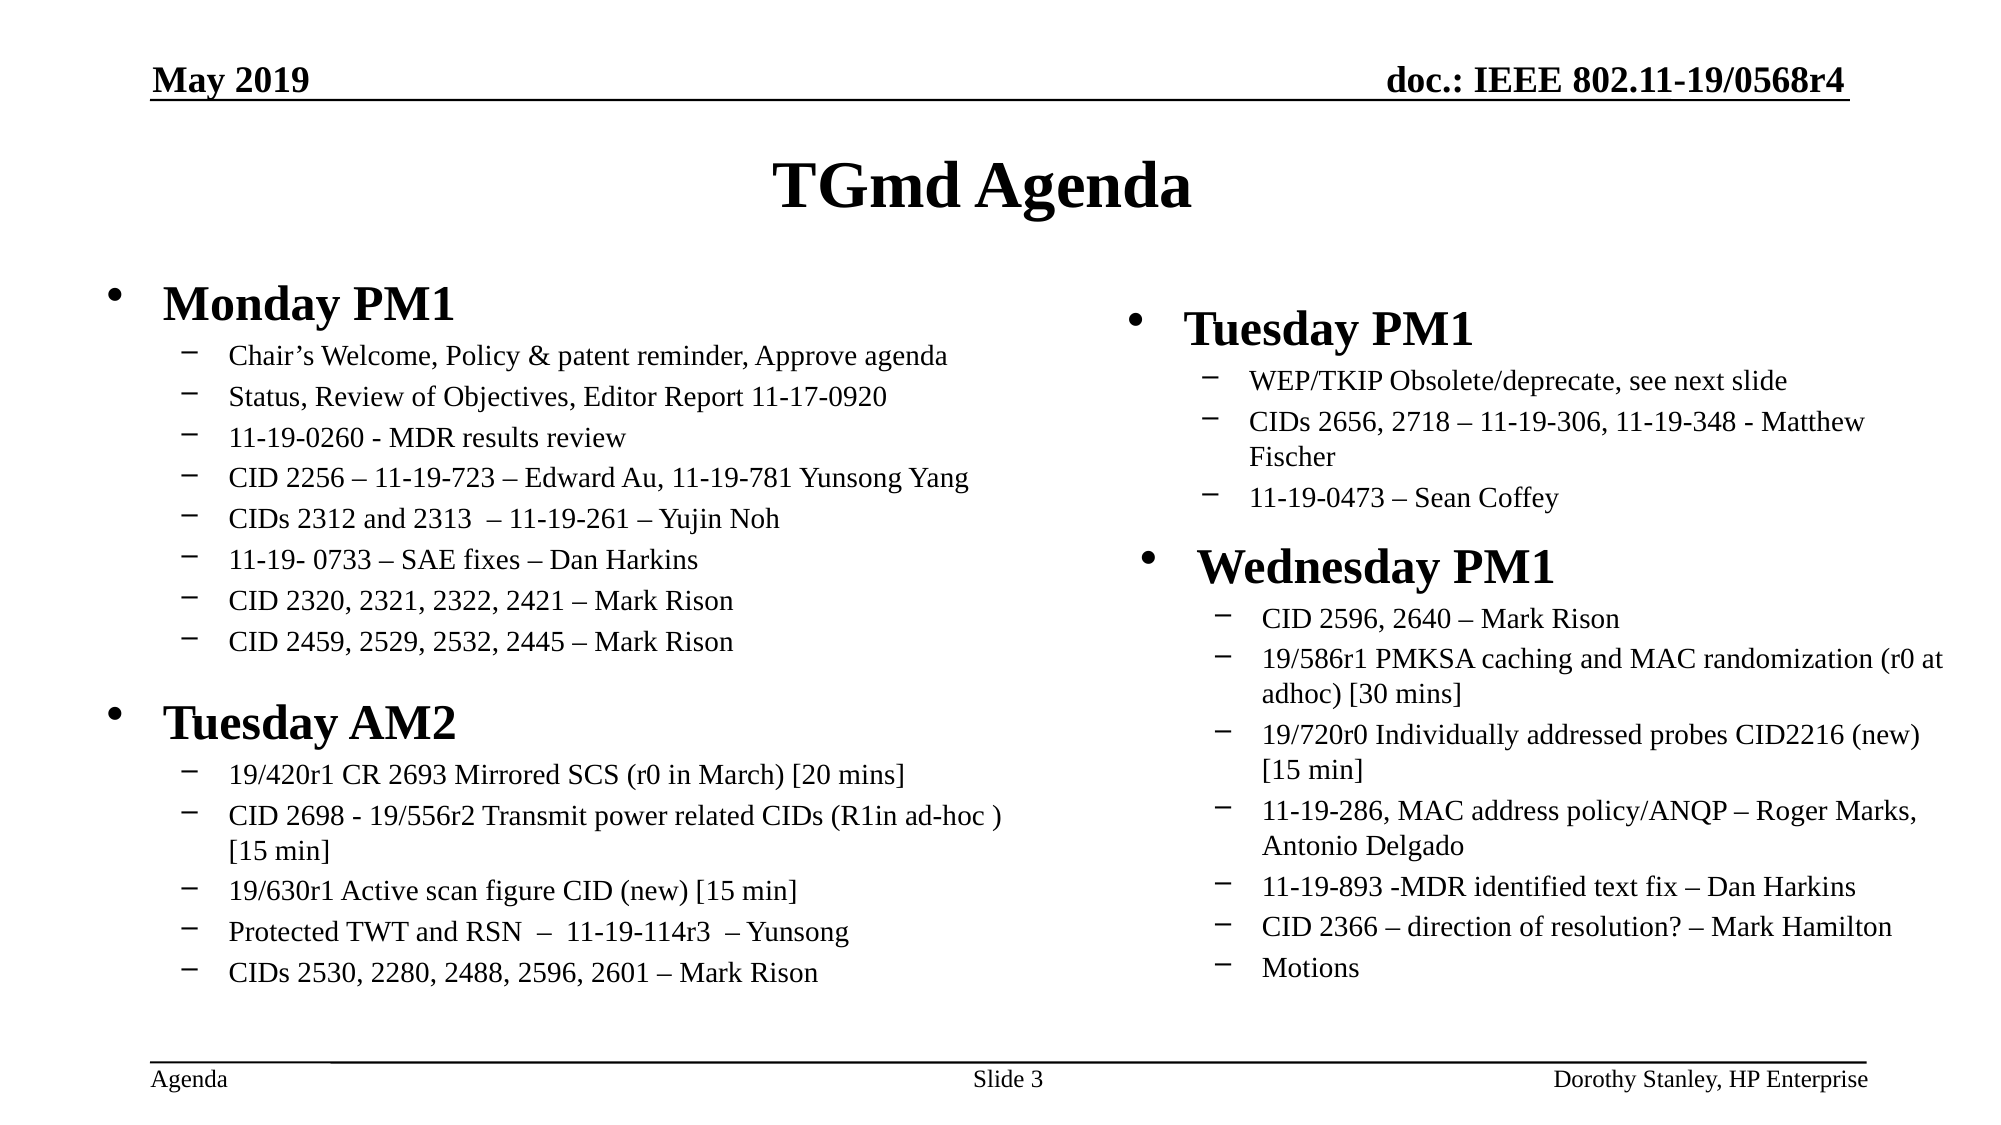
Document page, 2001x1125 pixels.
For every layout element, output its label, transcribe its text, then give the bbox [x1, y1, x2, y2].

text_box Tuesday AM2 19/420r1 CR 2693 Mirrored SCS (r0 in March) [20 mins] CID 2698 - 19/556r2 Transmit power related CIDs (R1in ad-hoc ) [15 min] 19/630r1 Active scan figure CID (new) [15 min] Protected TWT and RSN – 11-19-114r3 – Yunsong CIDs 2530, 2280, 2488, 2596, 2601 – Mark Rison [91, 693, 1025, 1063]
text_box Monday PM1 Chair’s Welcome, Policy & patent reminder, Approve agenda Status, Review of Objectives, Editor Report 11-17-0920 11-19-0260 - MDR results review CID 2256 – 11-19-723 – Edward Au, 11-19-781 Yunsong Yang CIDs 2312 and 2313 – 11-19-261 – Yujin Noh 11-19- 0733 – SAE fixes – Dan Harkins CID 2320, 2321, 2322, 2421 – Mark Rison CID 2459, 2529, 2532, 2445 – Mark Rison [91, 275, 1067, 688]
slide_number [152, 54, 567, 100]
text_box Wednesday PM1 CID 2596, 2640 – Mark Rison 19/586r1 PMKSA caching and MAC randomization (r0 at adhoc) [30 mins] 19/720r0 Individually addressed probes CID2216 (new) [15 min] 11-19-286, MAC address policy/ANQP – Roger Marks, Antonio Delgado 11-19-893 -MDR identified text fix – Dan Harkins CID 2366 – direction of resolution? – Mark Hamilton Motions [1124, 537, 1961, 1013]
title TGmd Agenda [362, 112, 1638, 250]
slide_number Slide 3 [972, 1062, 1044, 1093]
footer Dorothy Stanley, HP Enterprise [1549, 1062, 1869, 1093]
text_box Tuesday PM1 WEP/TKIP Obsolete/deprecate, see next slide CIDs 2656, 2718 – 11-19-306, 11-19-348 - Matthew Fischer 11-19-0473 – Sean Coffey [1112, 299, 1959, 525]
